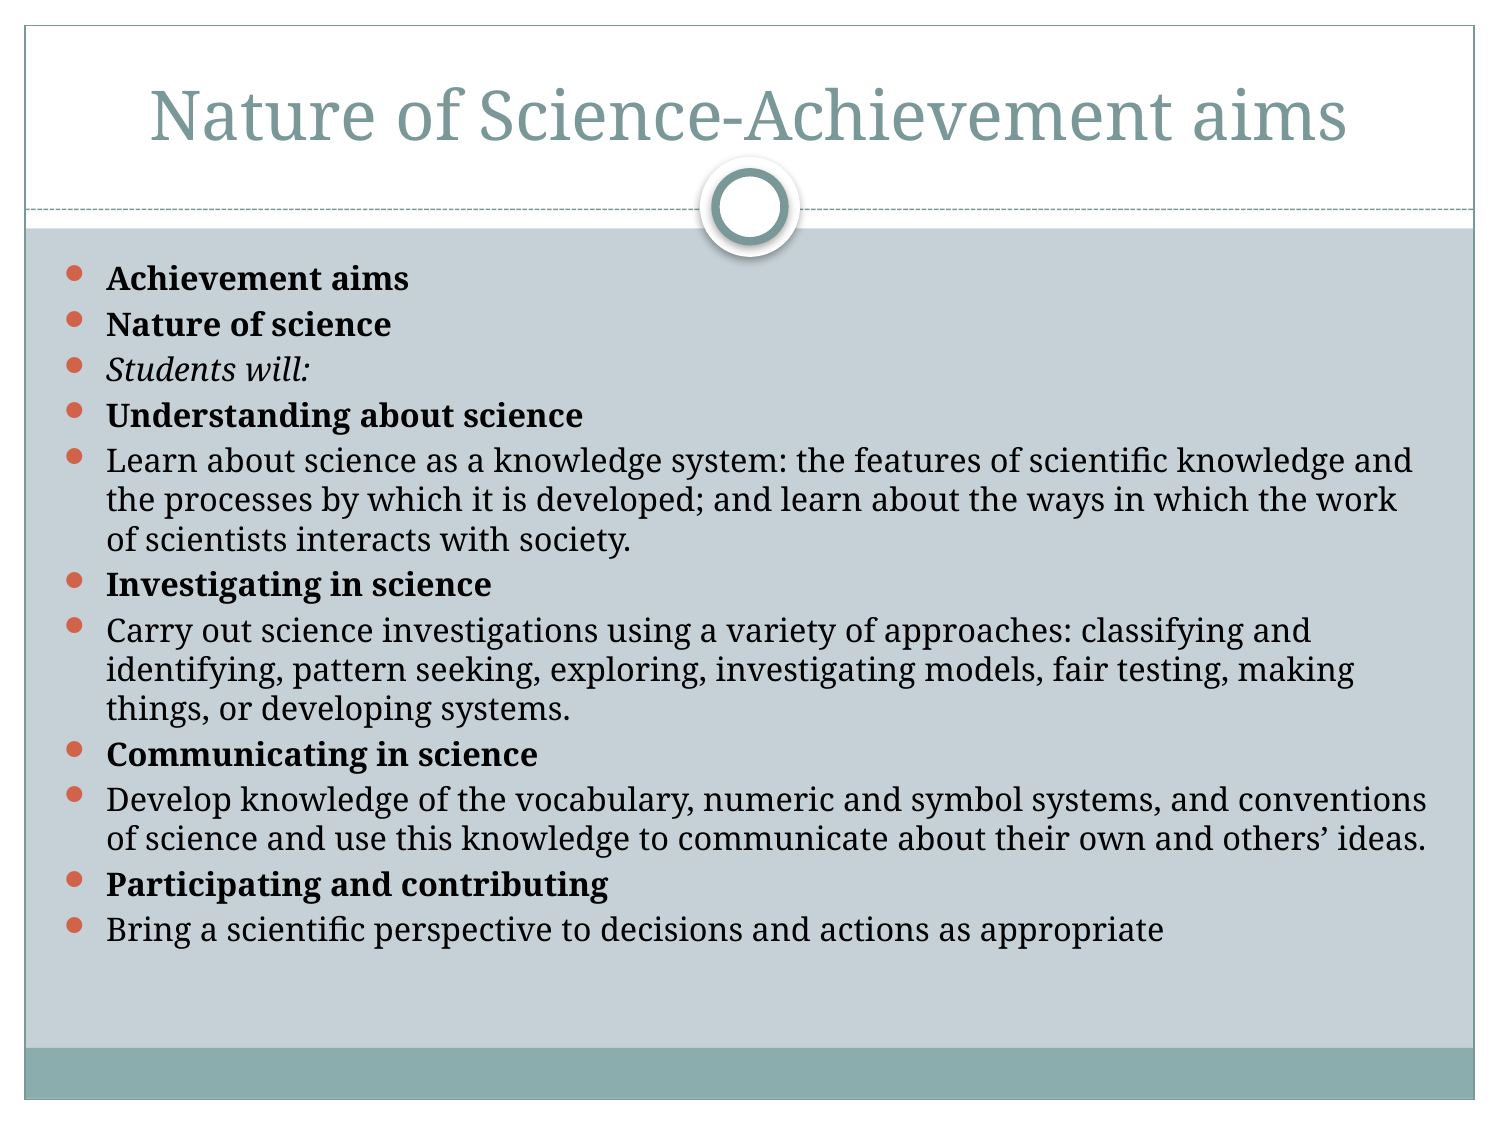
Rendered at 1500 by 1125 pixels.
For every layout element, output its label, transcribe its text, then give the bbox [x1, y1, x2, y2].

list Achievement aims Nature of science Students will: Understanding about science Learn about science as a knowledge system: the features of scientific knowledge and the processes by which it is developed; and learn about the ways in which the work of scientists interacts with society. Investigating in science Carry out science investigations using a variety of approaches: classifying and identifying, pattern seeking, exploring, investigating models, fair testing, making things, or developing systems. Communicating in science Develop knowledge of the vocabulary, numeric and symbol systems, and conventions of science and use this knowledge to communicate about their own and others’ ideas. Participating and contributing Bring a scientific perspective to decisions and actions as appropriate [49, 250, 1445, 1001]
title Nature of Science-Achievement aims [49, 37, 1450, 162]
